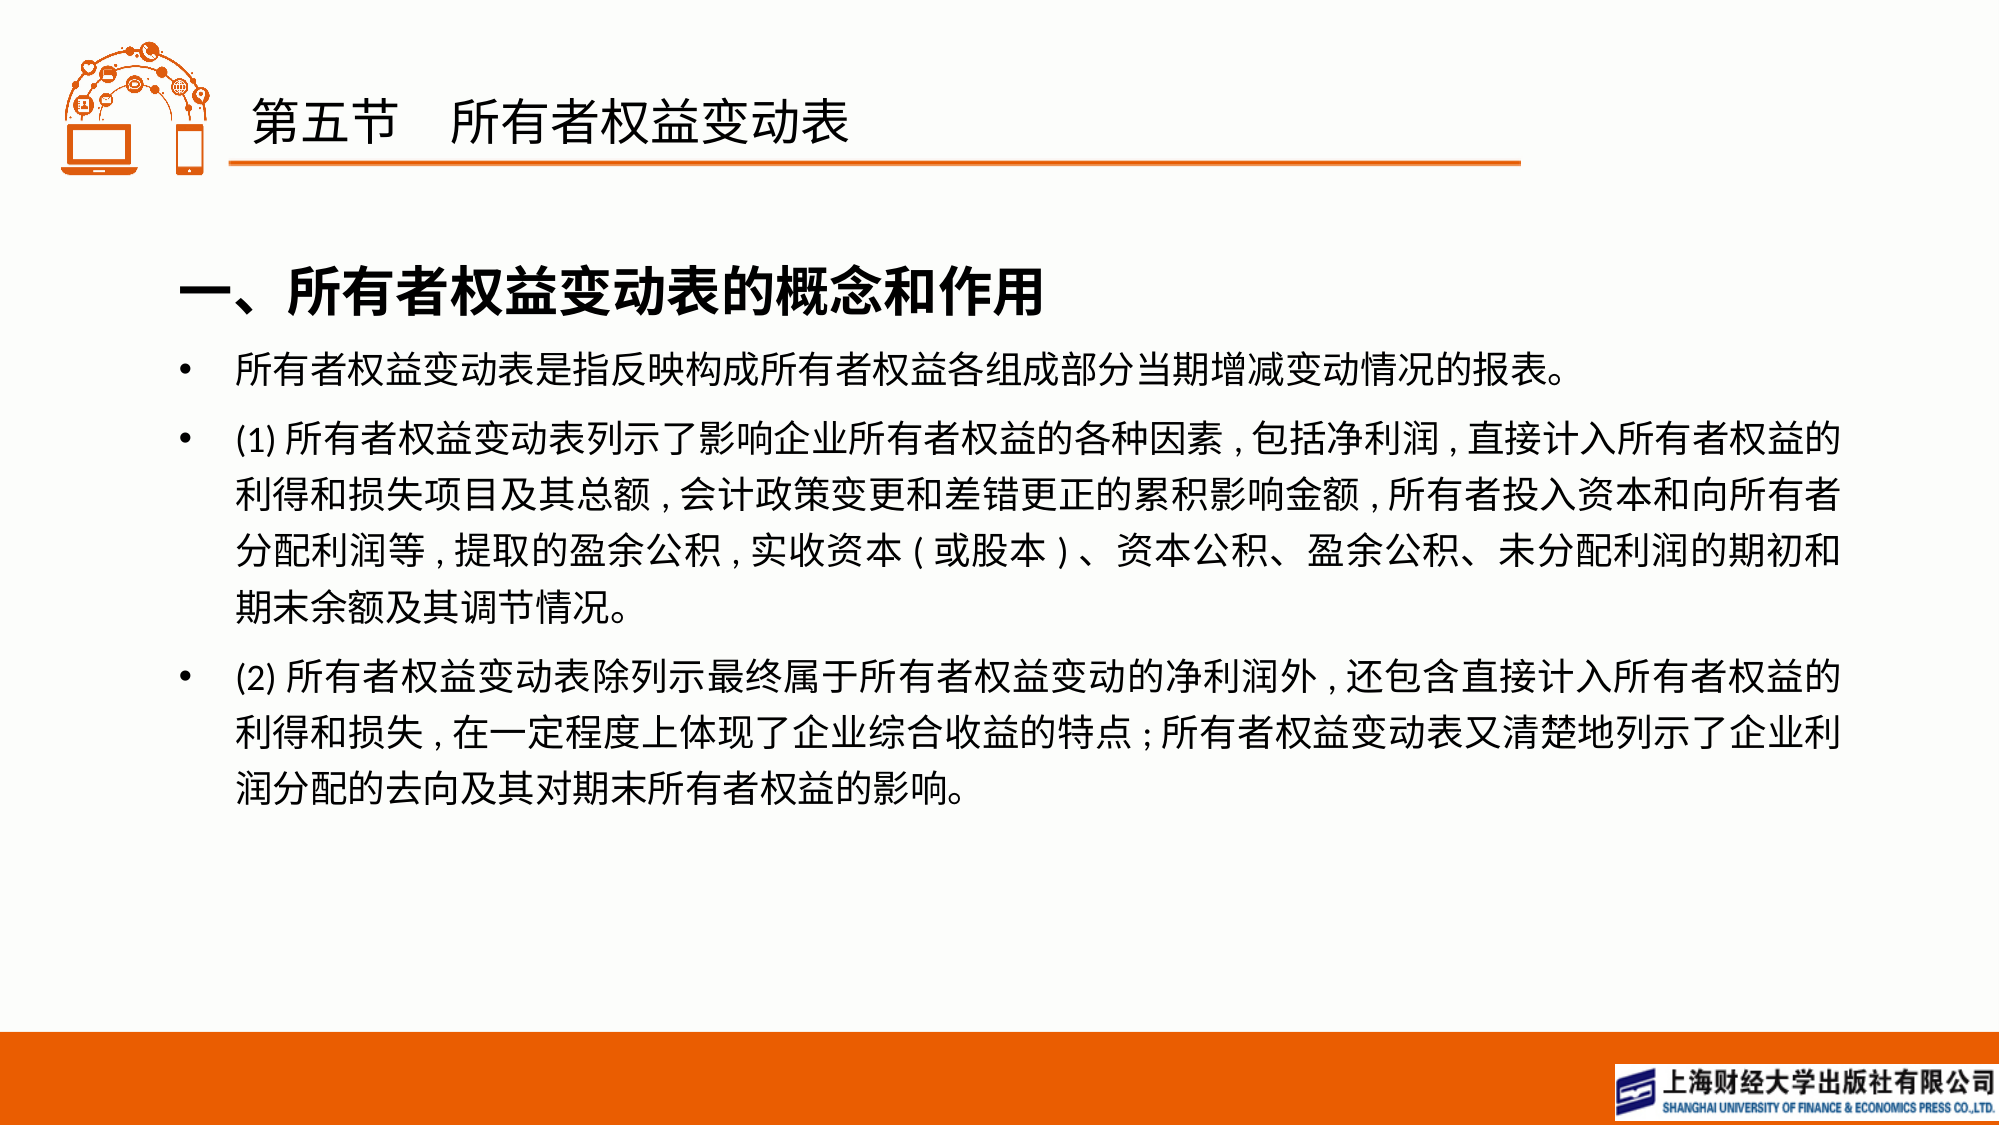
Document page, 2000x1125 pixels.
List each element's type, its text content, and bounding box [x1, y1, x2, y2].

list 一、所有者权益变动表的概念和作用 所有者权益变动表是指反映构成所有者权益各组成部分当期增减变动情况的报表。 (1)所有者权益变动表列示了影响企业所有者权益的各种因素,包括净利润,直接计入所有者权益的利得和损失项目及其总额,会计政策变更和差错更正的累积影响金额,所有者投入资本和向所有者分配利润等,提取的盈余公积,实收资本(或股本)、资本公积、盈余公积、未分配利润的期初和期末余额及其调节情况。 (2)所有者权益变动表除列示最终属于所有者权益变动的净利润外,还包含直接计入所有者权益的利得和损失,在一定程度上体现了企业综合收益的特点;所有者权益变动表又清楚地列示了企业利润分配的去向及其对期末所有者权益的影响。 [163, 227, 1858, 1049]
title 第五节 所有者权益变动表 [235, 82, 1605, 189]
picture [0, 0, 2000, 1125]
